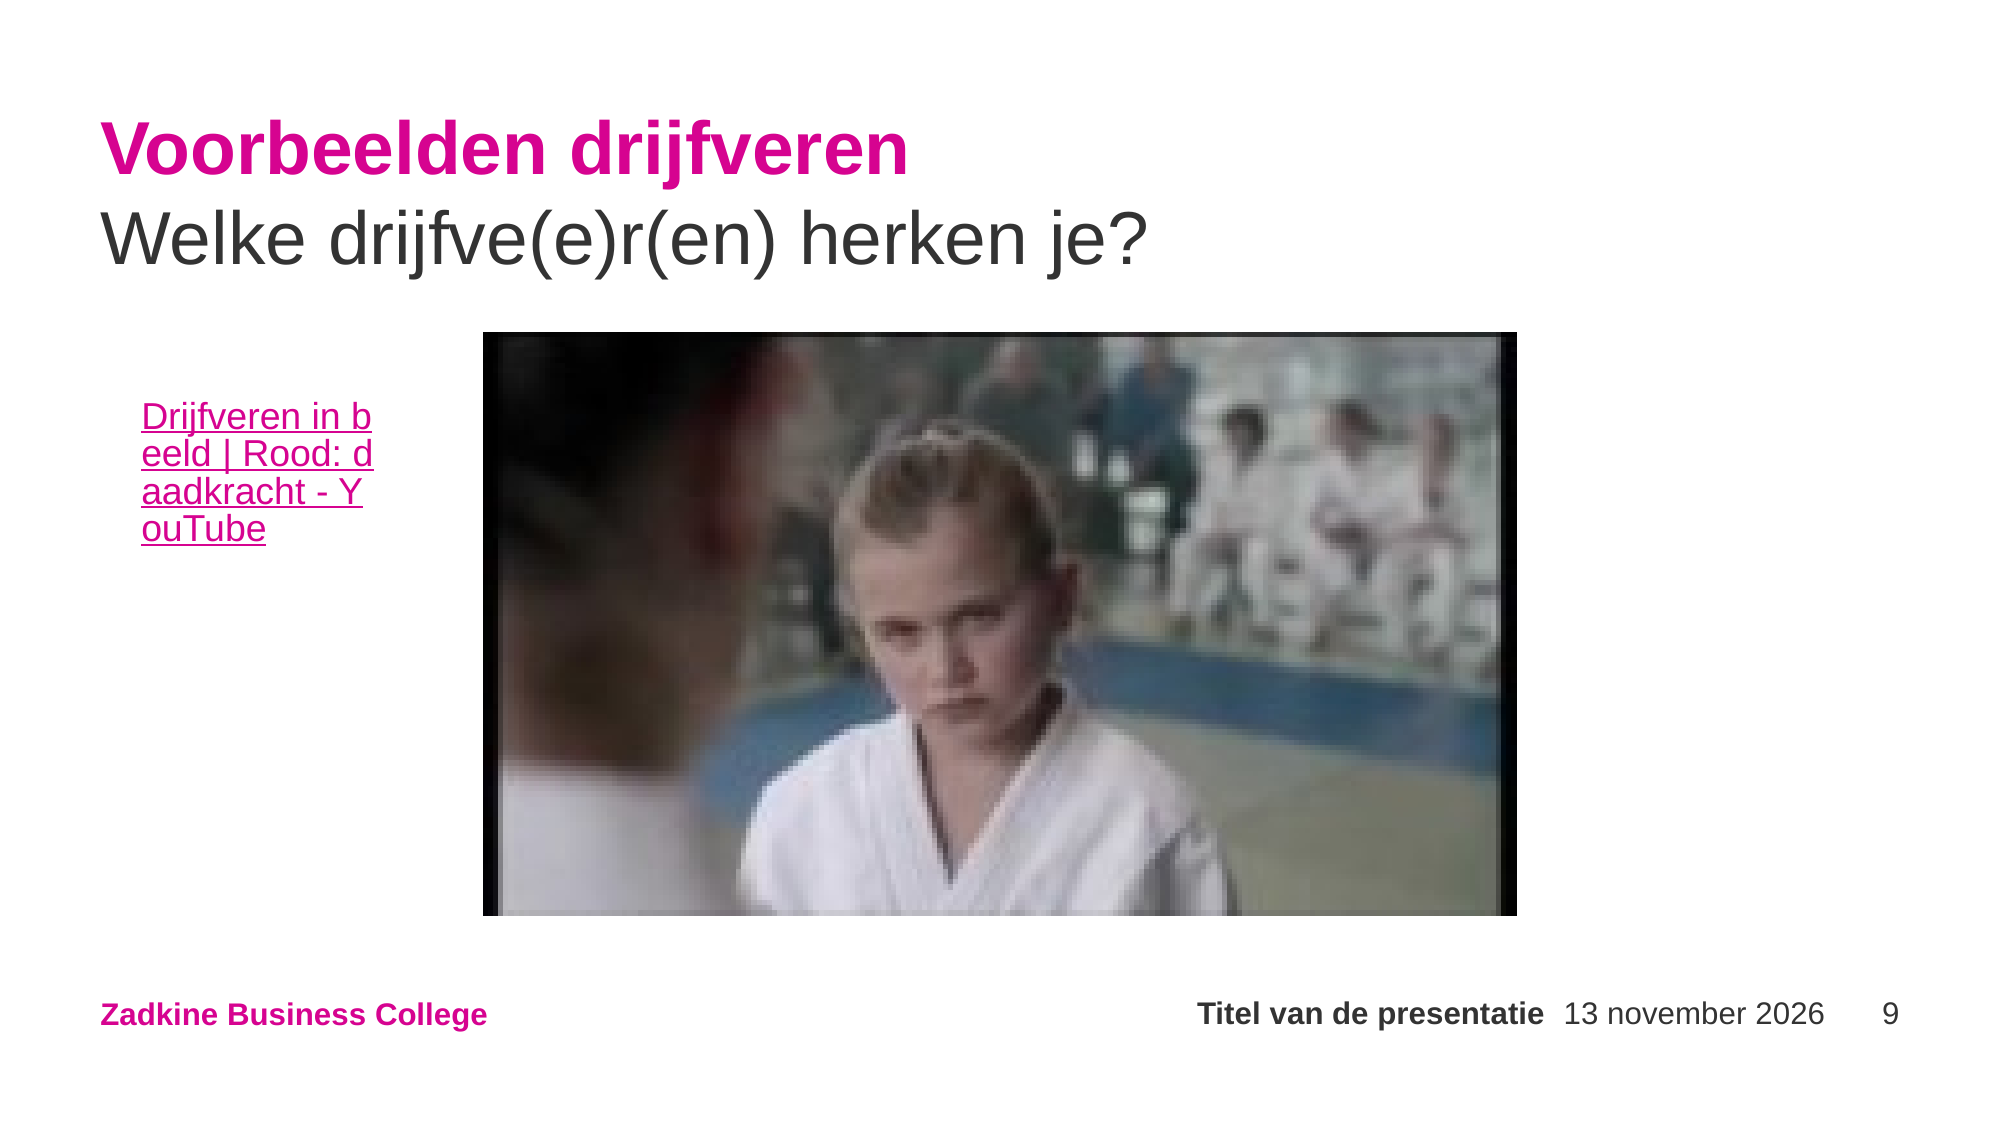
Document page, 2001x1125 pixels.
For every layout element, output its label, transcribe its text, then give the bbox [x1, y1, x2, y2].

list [482, 331, 1518, 917]
list Welke drijfve(e)r(en) herken je? [100, 189, 1900, 280]
slide_number 9 [1825, 993, 1900, 1033]
text_box Drijfveren in beeld | Rood: daadkracht - YouTube [126, 384, 393, 445]
footer Titel van de presentatie [870, 993, 1546, 1033]
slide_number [1546, 993, 1825, 1033]
title Voorbeelden drijfveren [100, 100, 1900, 189]
